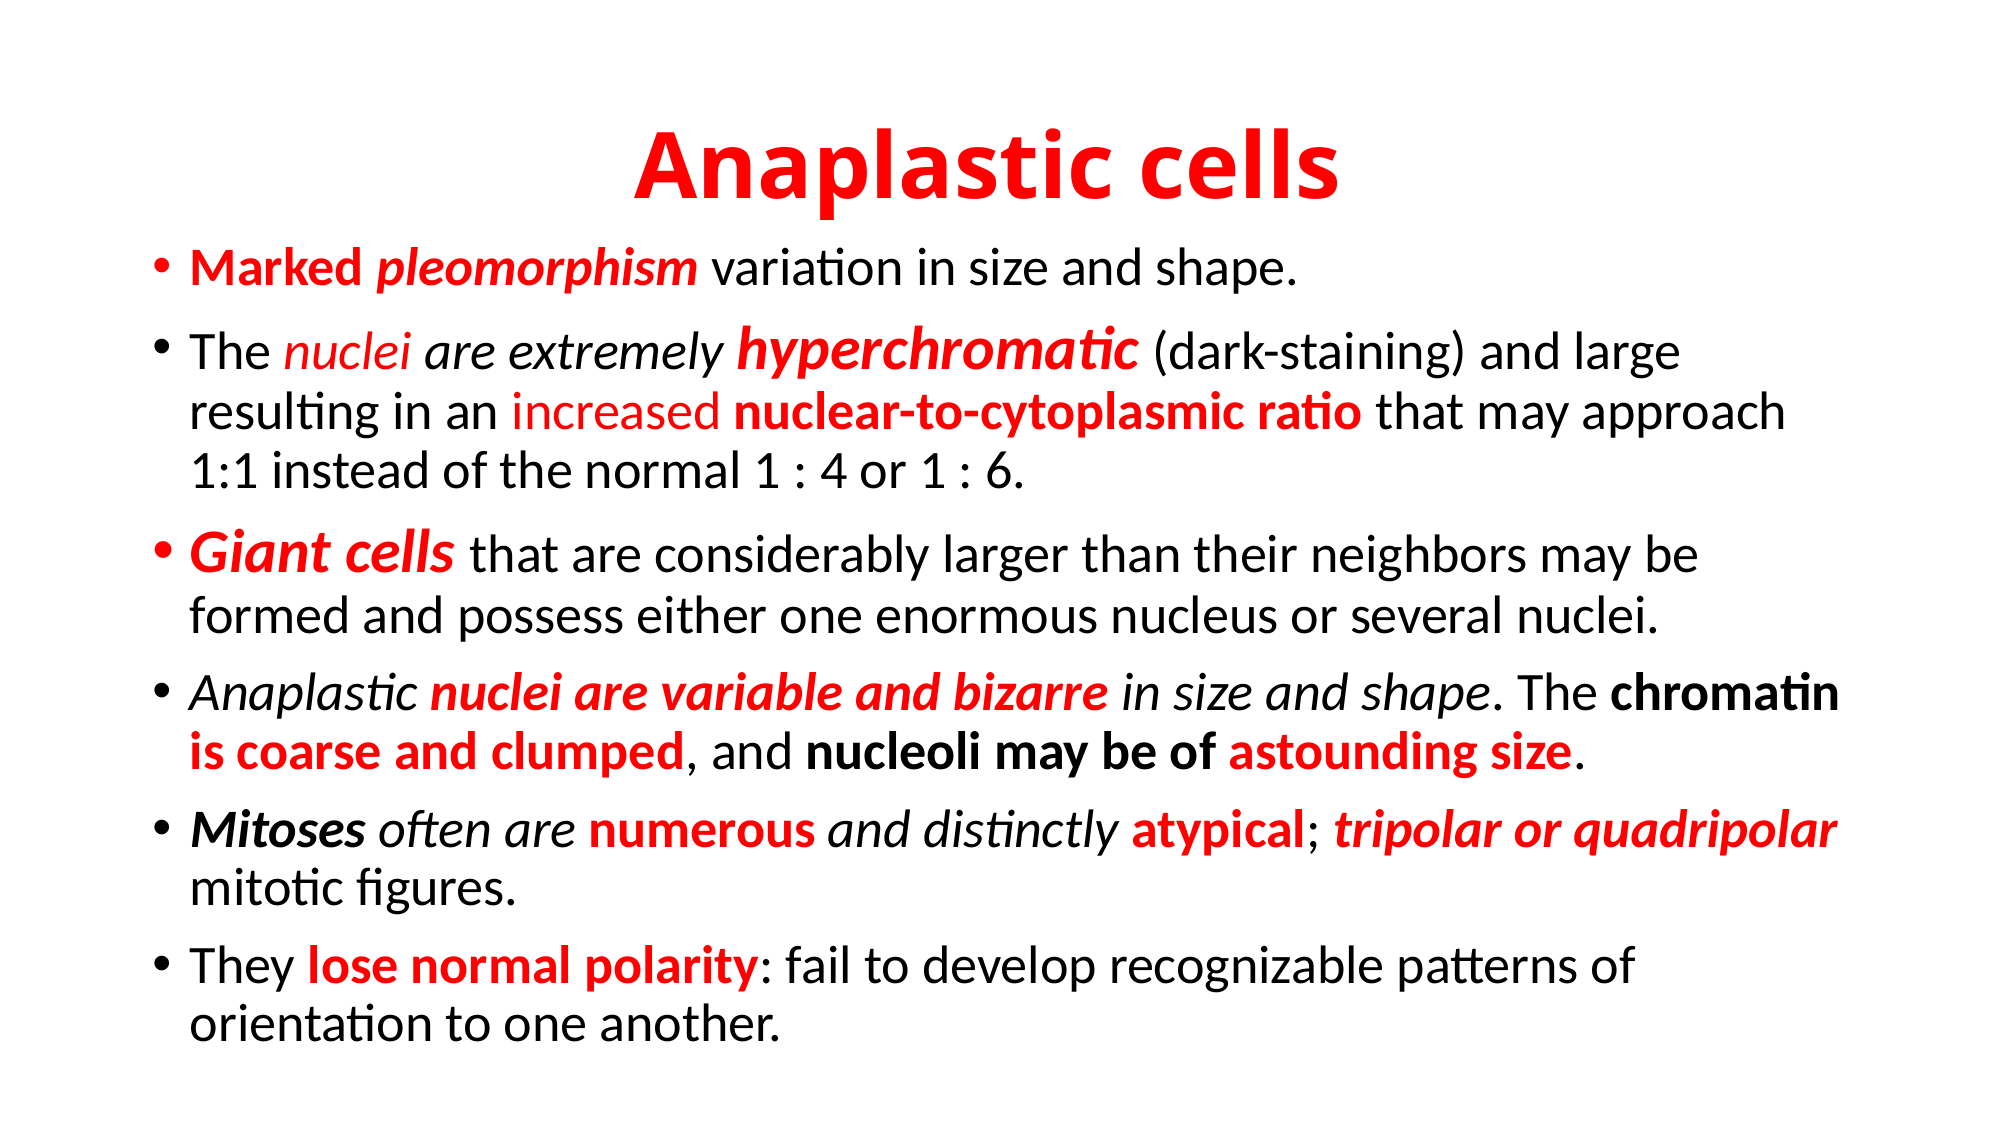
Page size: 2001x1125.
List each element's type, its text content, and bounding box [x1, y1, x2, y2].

title Anaplastic cells [137, 59, 1863, 230]
list Marked pleomorphism variation in size and shape. The nuclei are extremely hyperchromatic (dark-staining) and large resulting in an increased nuclear-to-cytoplasmic ratio that may approach 1:1 instead of the normal 1 : 4 or 1 : 6. Giant cells that are considerably larger than their neighbors may be formed and possess either one enormous nucleus or several nuclei. Anaplastic nuclei are variable and bizarre in size and shape. The chromatin is coarse and clumped, and nucleoli may be of astounding size. Mitoses often are numerous and distinctly atypical; tripolar or quadripolar mitotic figures. They lose normal polarity: fail to develop recognizable patterns of orientation to one another. [137, 230, 1863, 1079]
